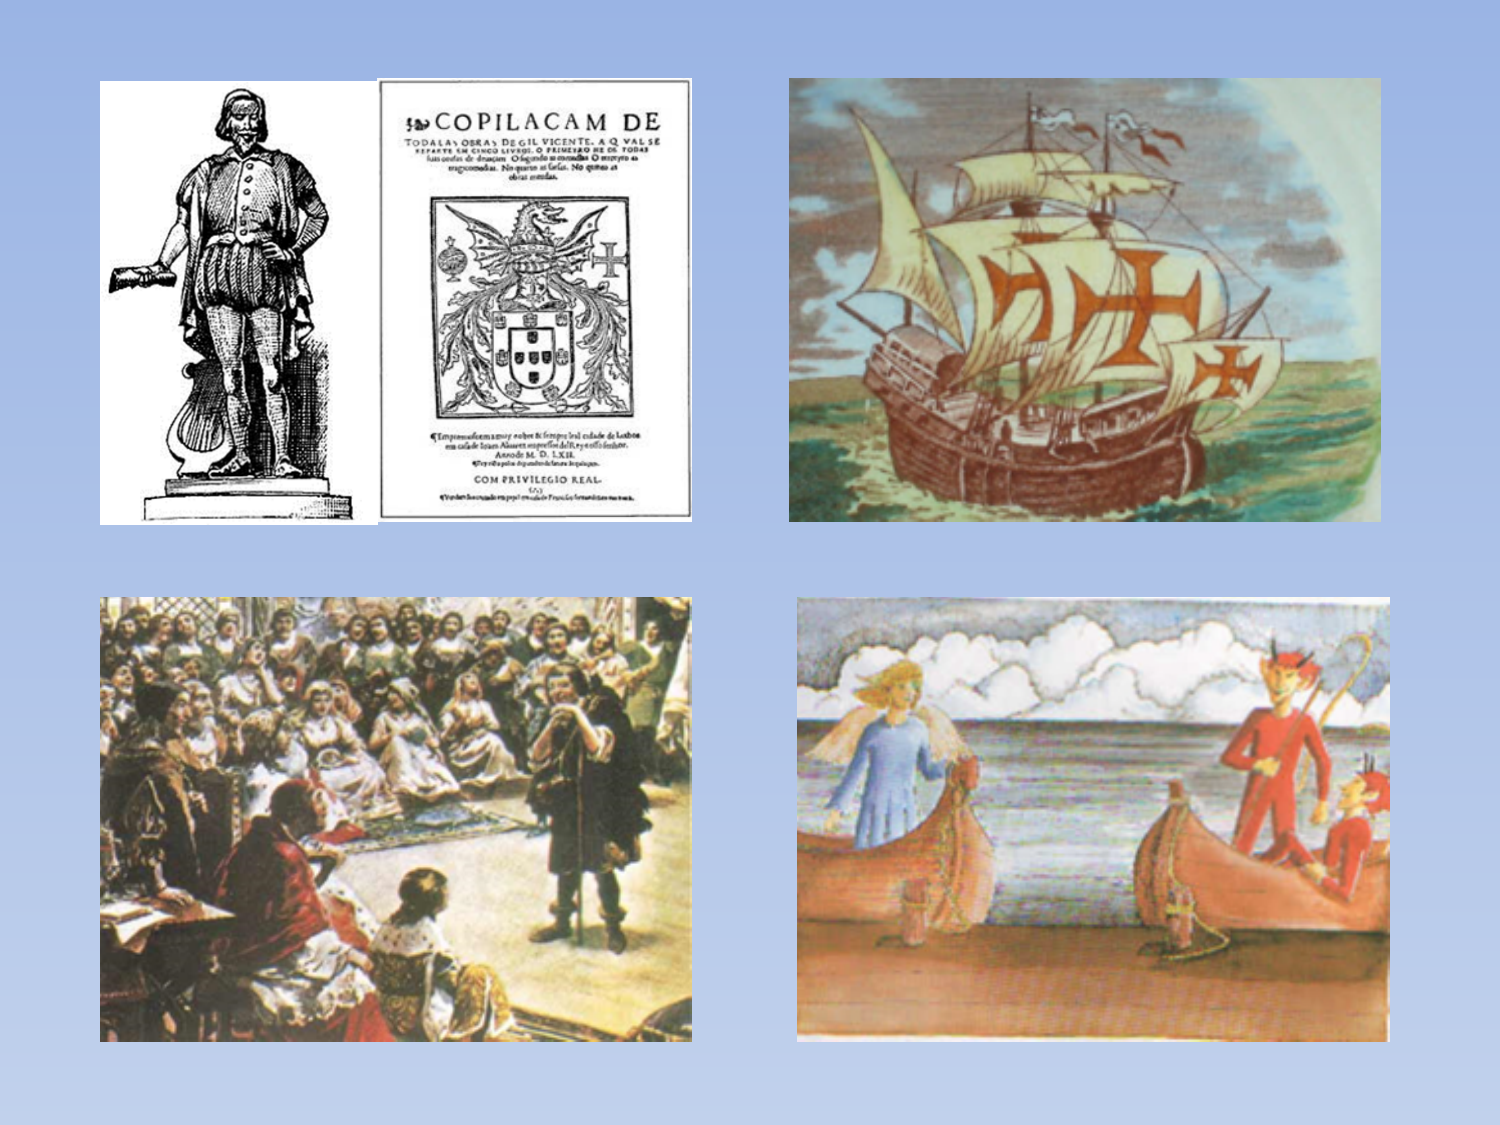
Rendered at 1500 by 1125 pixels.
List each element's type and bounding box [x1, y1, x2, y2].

picture [100, 597, 692, 1042]
picture [788, 77, 1381, 522]
picture [100, 77, 692, 526]
picture [797, 597, 1390, 1042]
